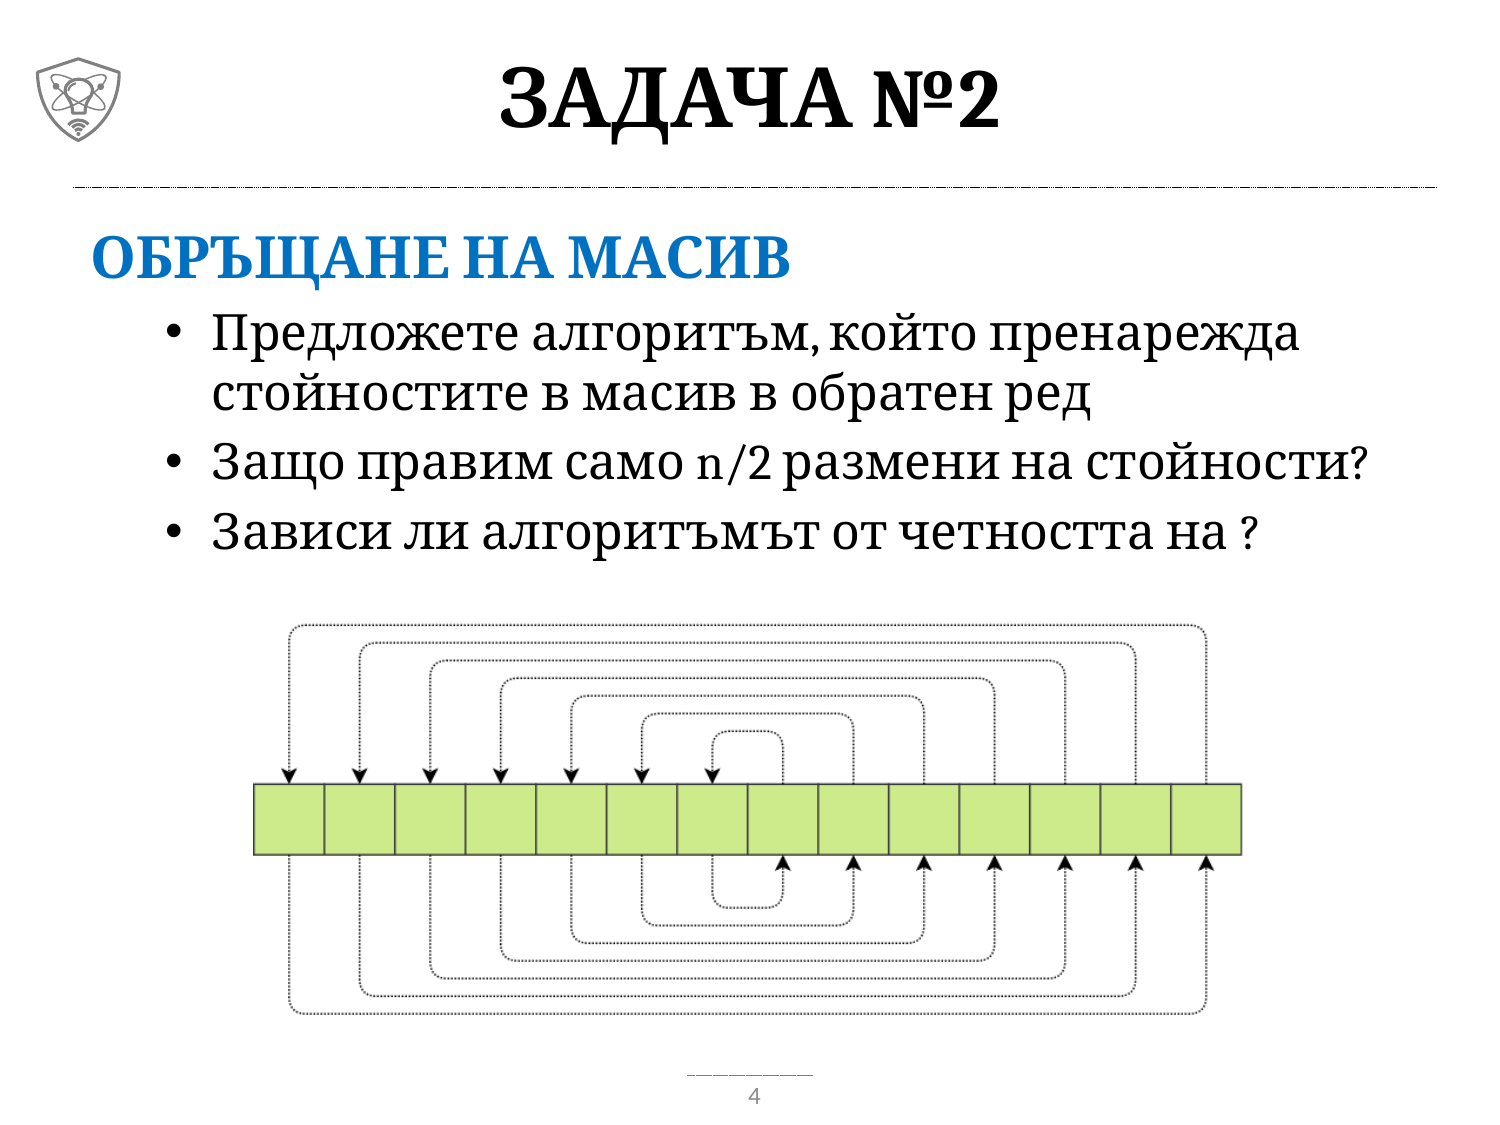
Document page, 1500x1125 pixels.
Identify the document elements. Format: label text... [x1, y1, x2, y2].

picture [253, 612, 1243, 1029]
title Задача №2 [0, 0, 1500, 188]
slide_number 4 [579, 1065, 930, 1125]
